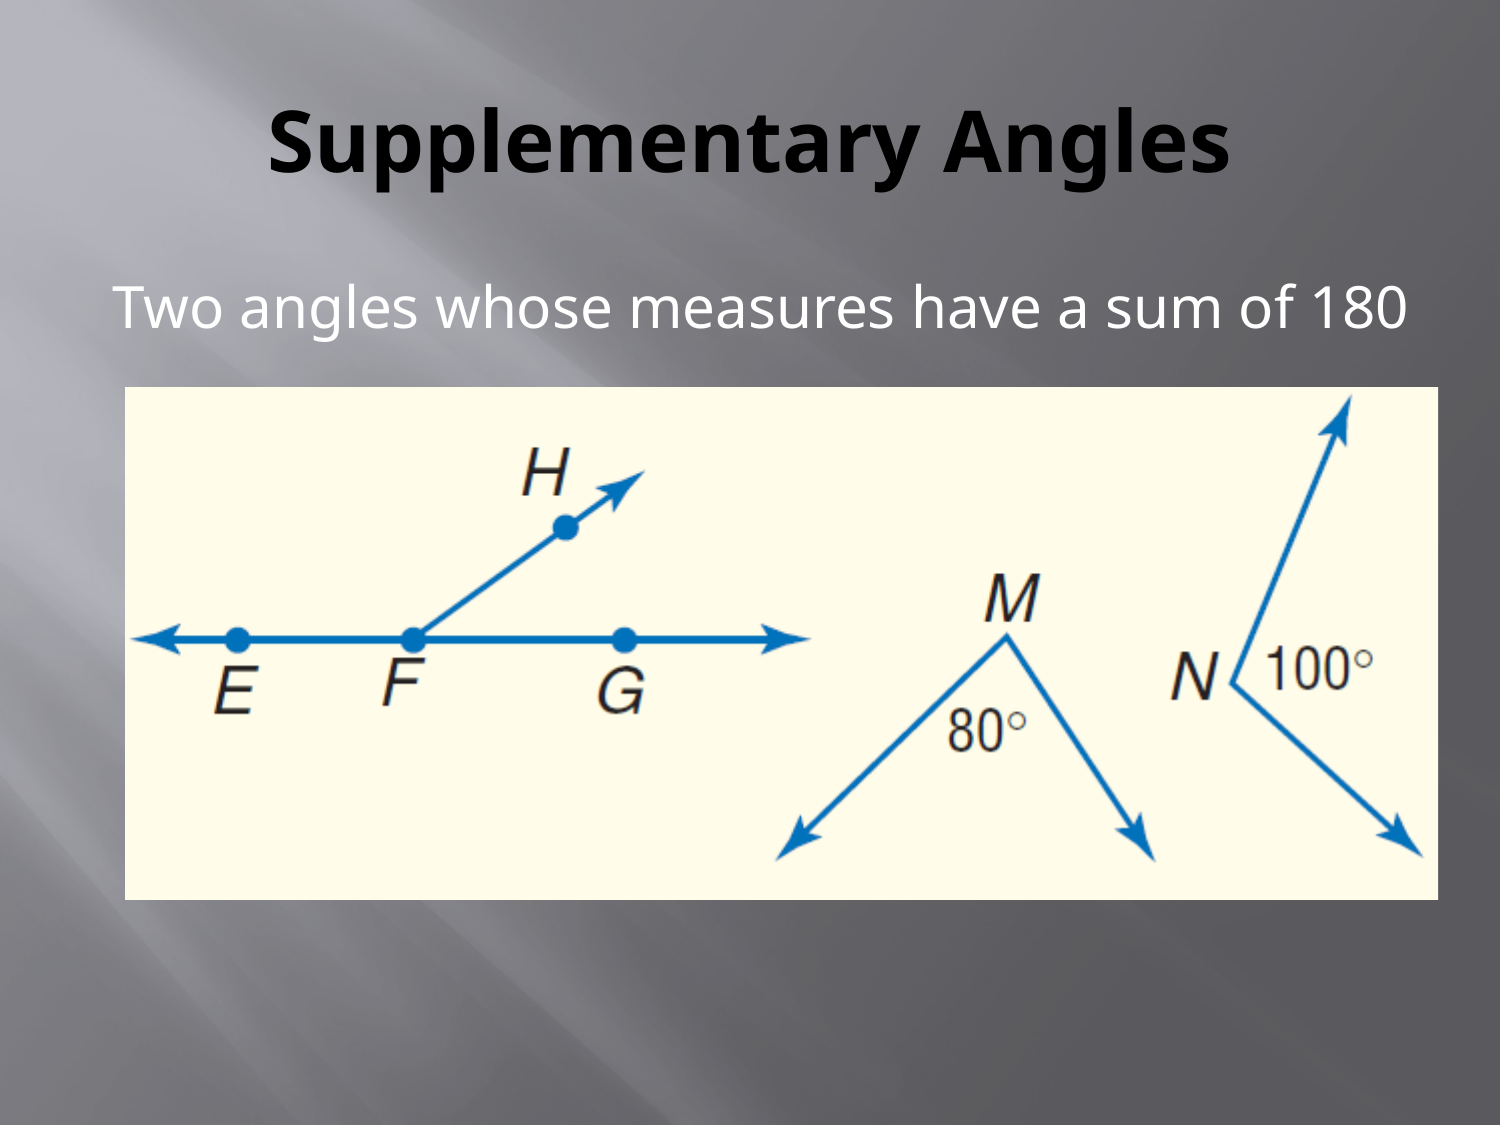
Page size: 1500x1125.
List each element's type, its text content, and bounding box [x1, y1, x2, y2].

picture [124, 387, 1439, 901]
list Two angles whose measures have a sum of 180 [75, 262, 1425, 1035]
title Supplementary Angles [75, 45, 1425, 233]
